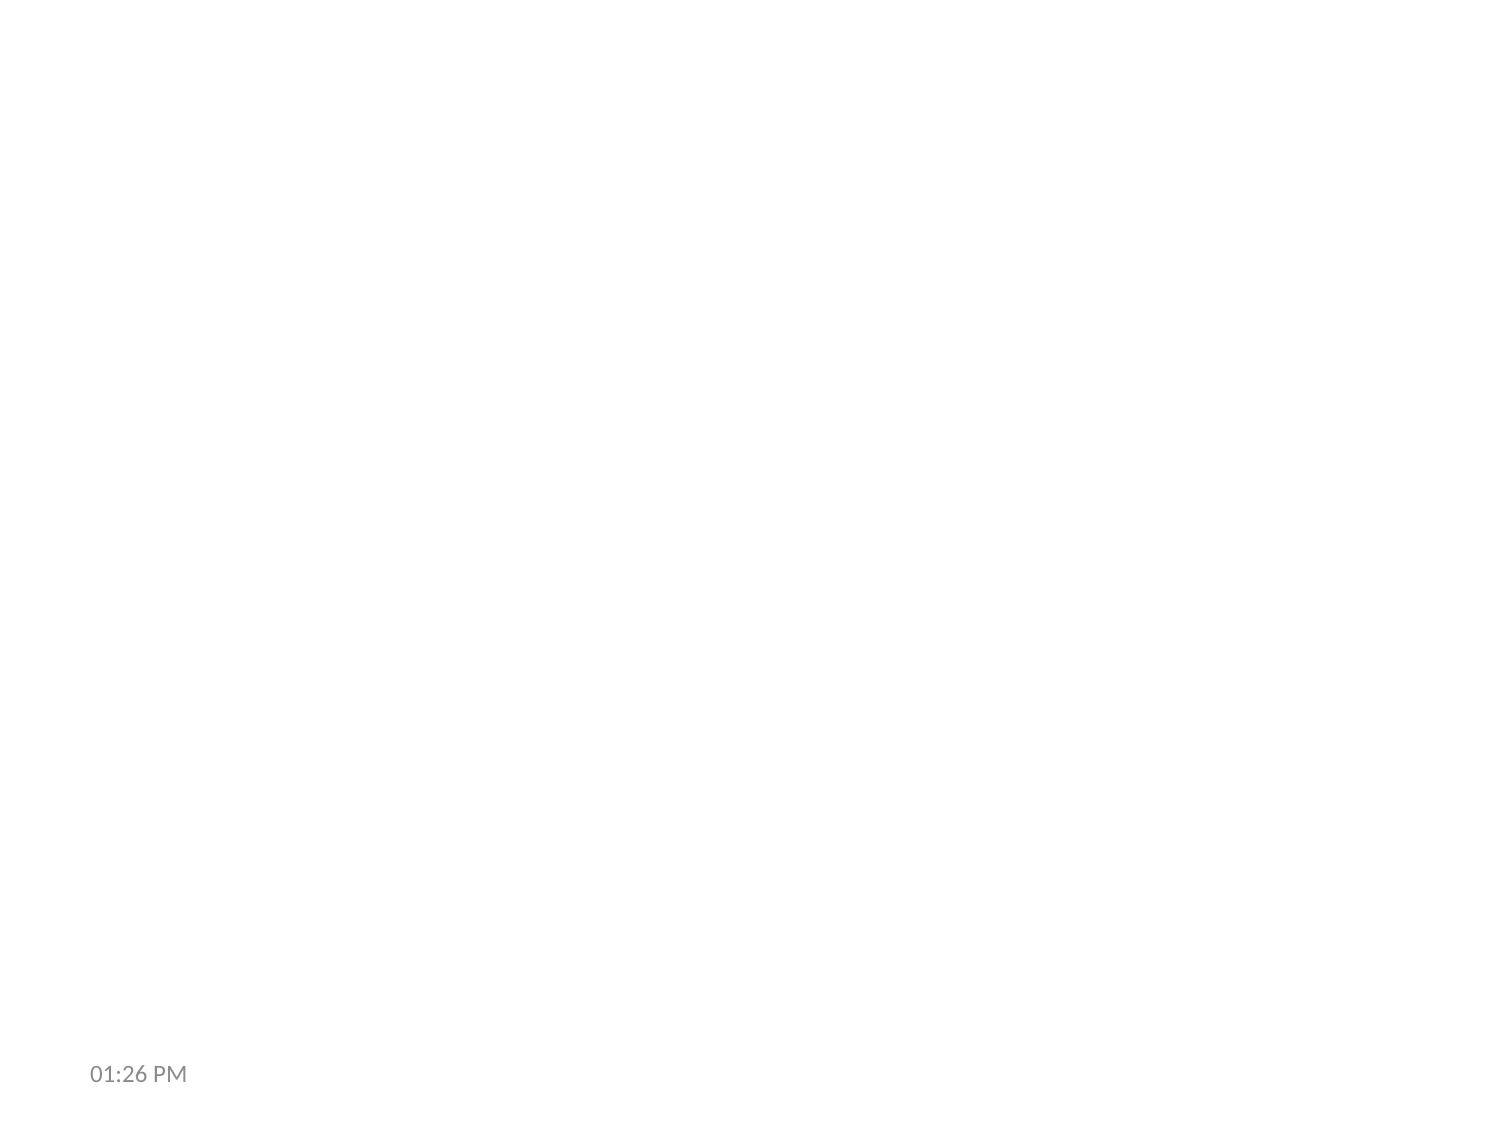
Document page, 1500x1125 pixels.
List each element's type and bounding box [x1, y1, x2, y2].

slide_number [75, 1042, 425, 1103]
